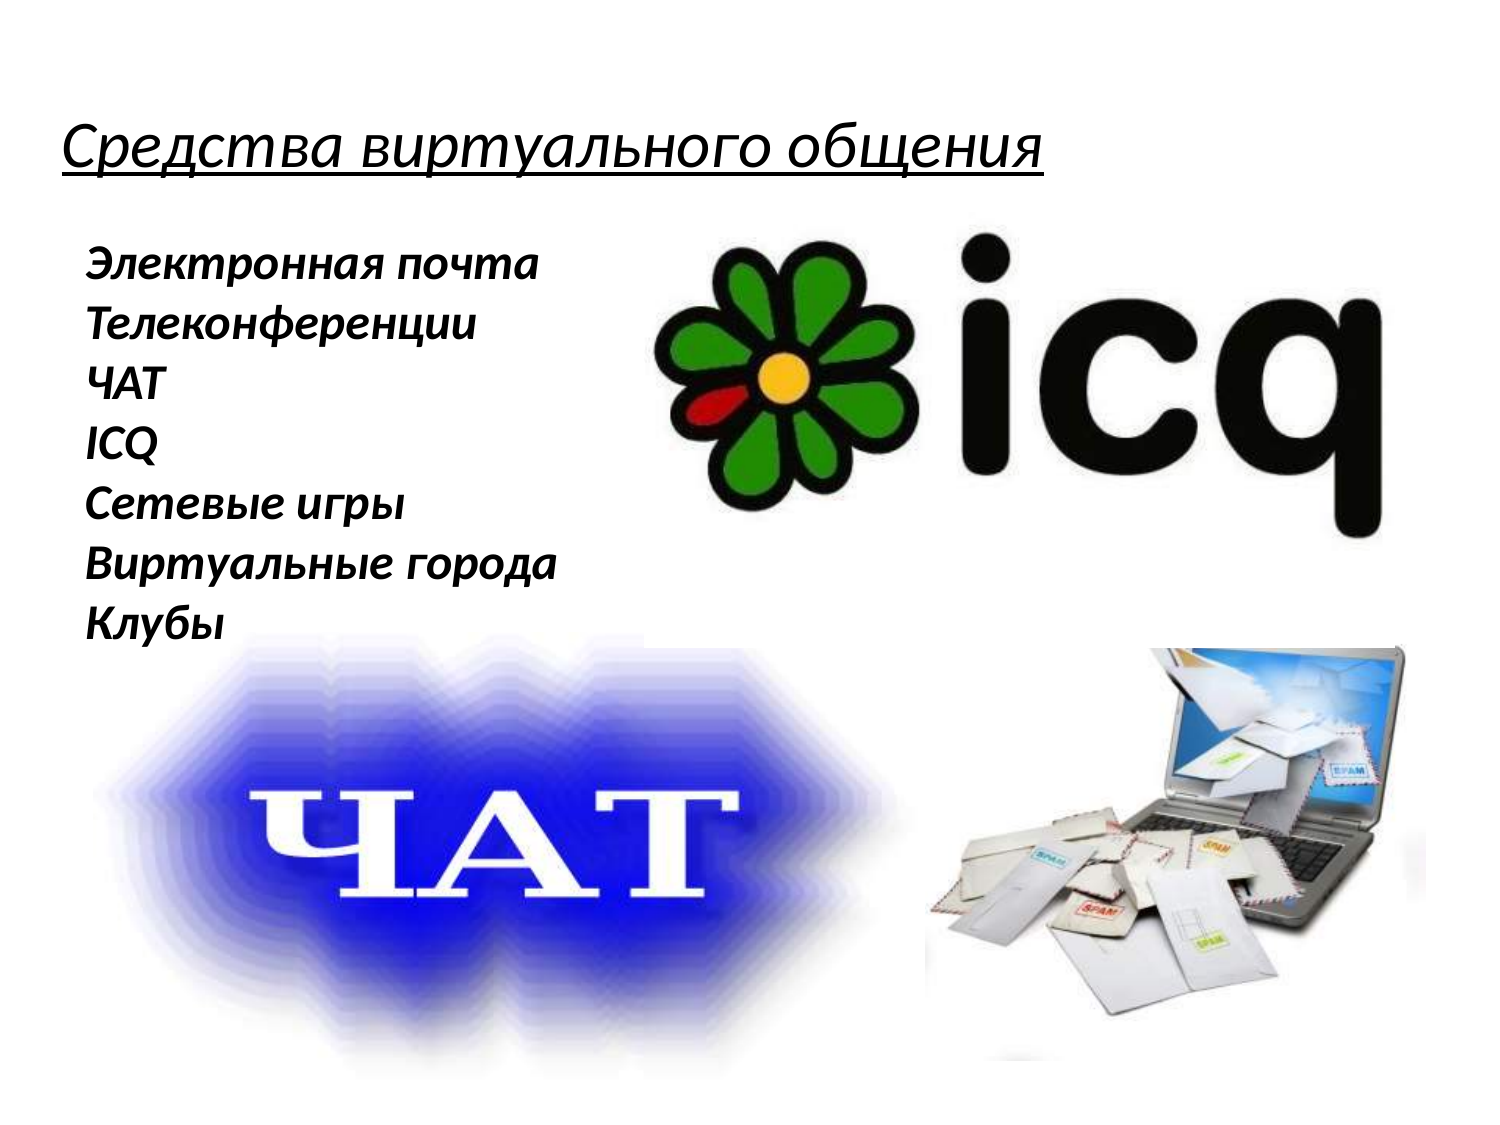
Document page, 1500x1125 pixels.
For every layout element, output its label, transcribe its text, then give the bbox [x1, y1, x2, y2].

text_box Средства виртуального общения [46, 93, 1125, 269]
text_box Электронная почта Телеконференции ЧАТ ICQ Сетевые игры Виртуальные города Клубы [70, 222, 622, 718]
picture [93, 175, 1427, 1083]
